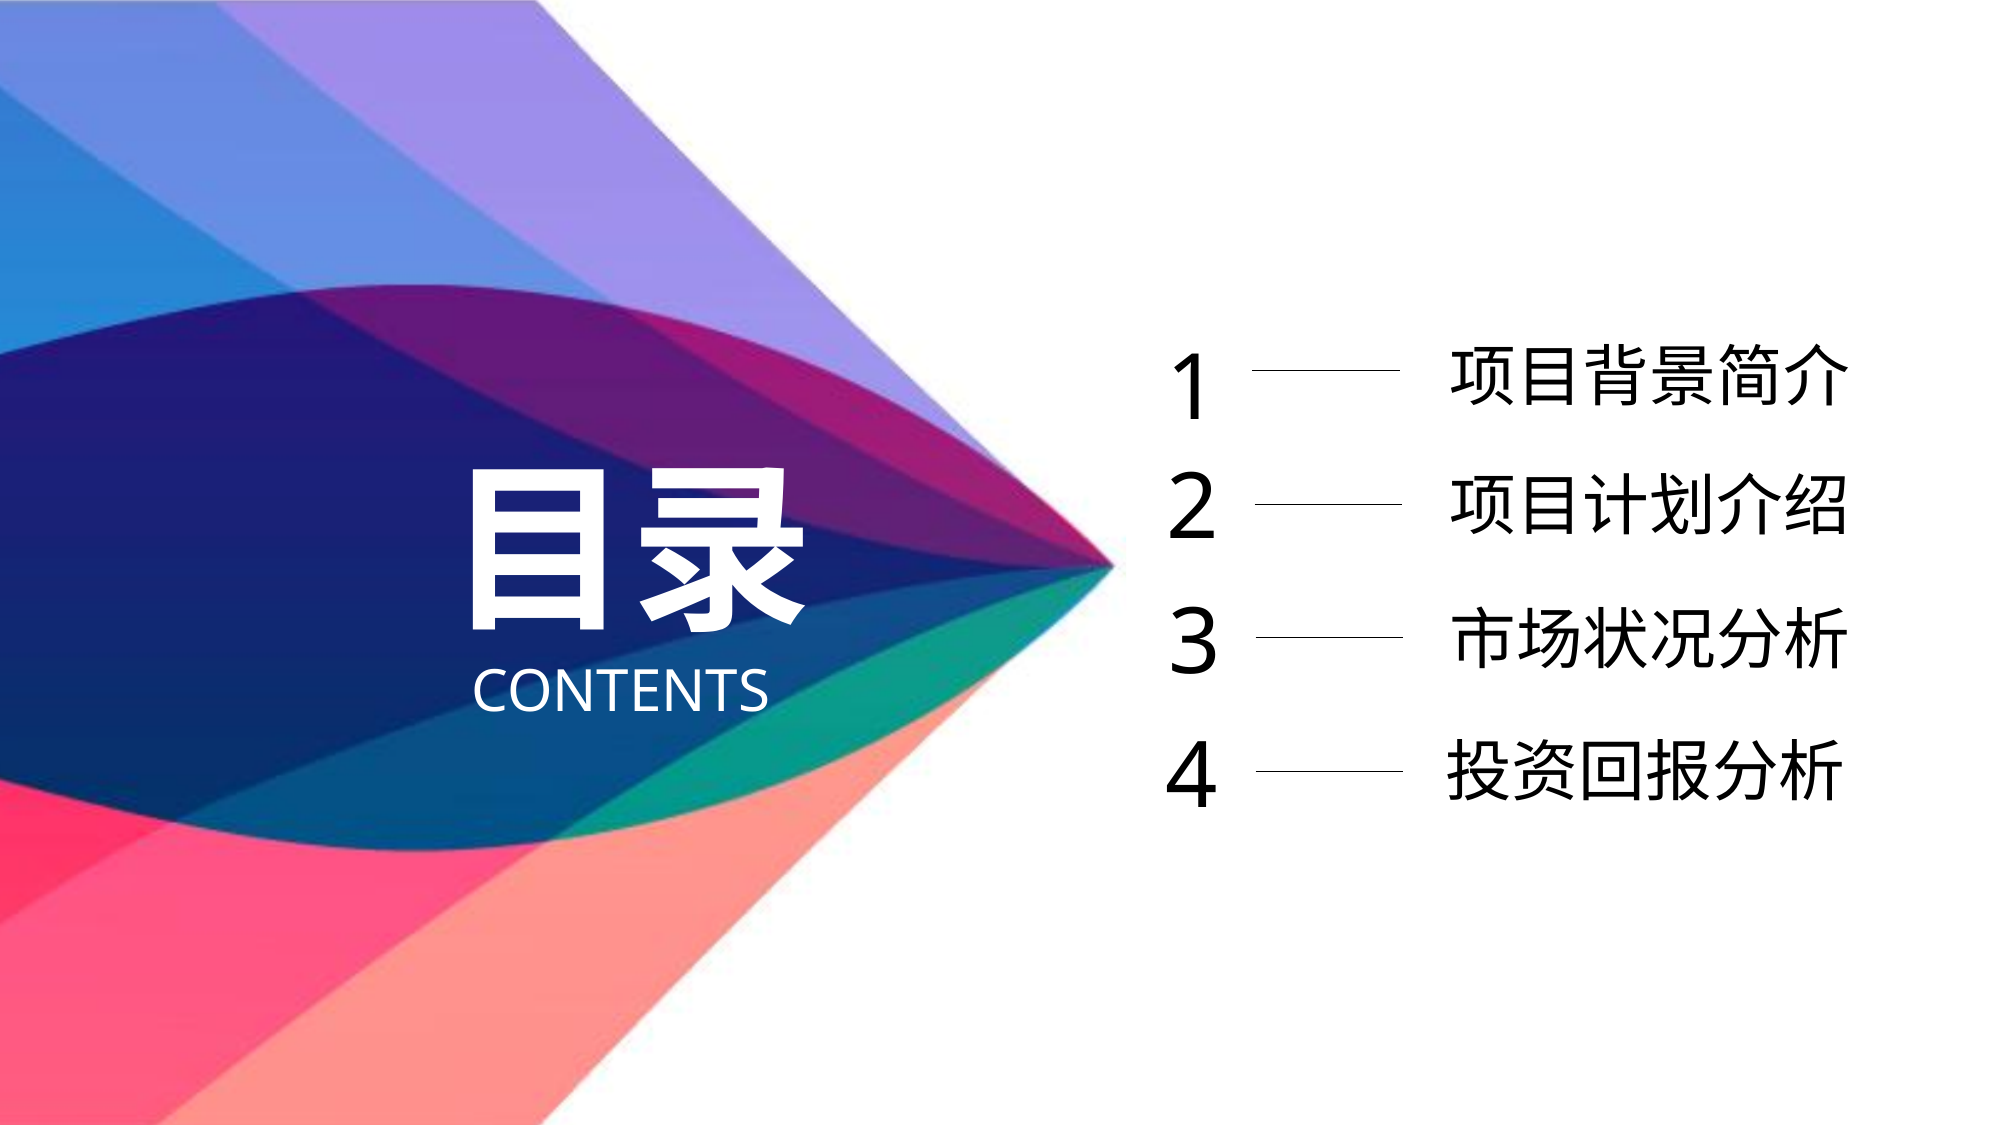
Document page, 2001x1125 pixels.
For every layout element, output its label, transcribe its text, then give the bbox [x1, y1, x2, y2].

text_box 投资回报分析 [1430, 721, 1865, 816]
text_box 项目背景简介 [1434, 326, 1865, 422]
text_box 市场状况分析 [1434, 589, 1865, 684]
text_box 项目计划介绍 [1434, 455, 1865, 550]
text_box 2 [1151, 439, 1234, 565]
text_box 3 [1154, 574, 1237, 699]
text_box 1 [1151, 320, 1234, 439]
picture [0, 0, 1127, 1125]
text_box 4 [1150, 708, 1233, 833]
